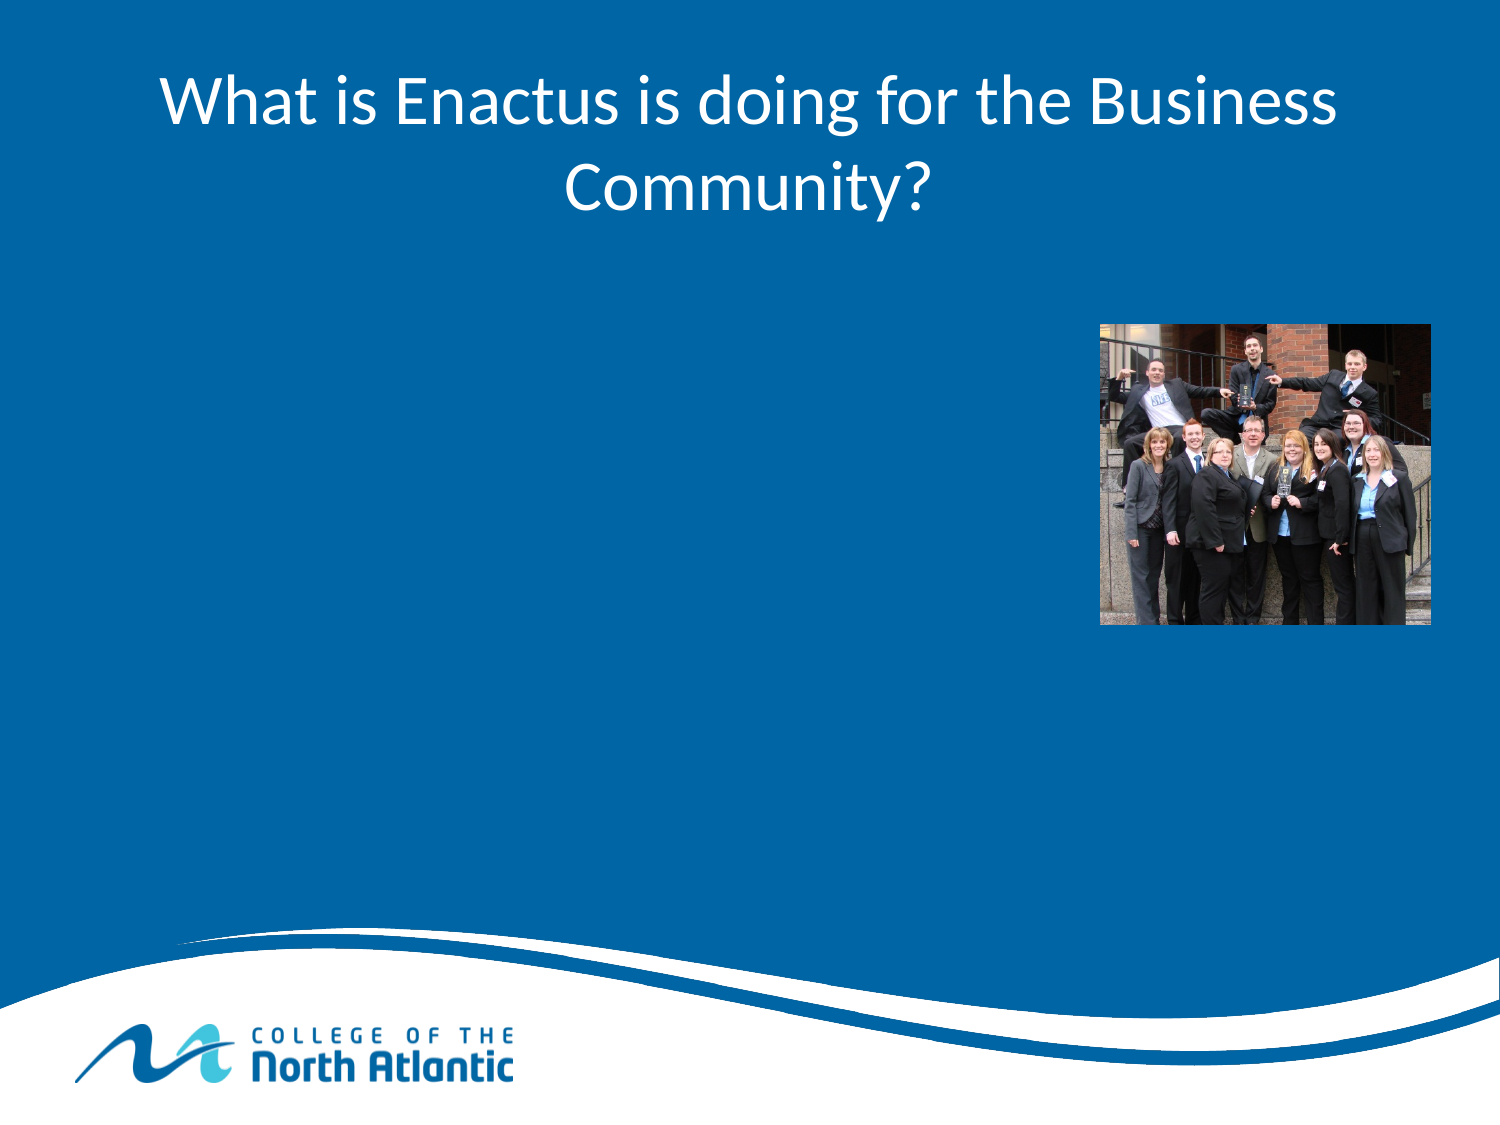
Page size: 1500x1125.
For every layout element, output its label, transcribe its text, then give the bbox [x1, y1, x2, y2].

title What is Enactus is doing for the Business Community? [75, 45, 1425, 233]
picture [0, 928, 1500, 1125]
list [1099, 324, 1431, 626]
